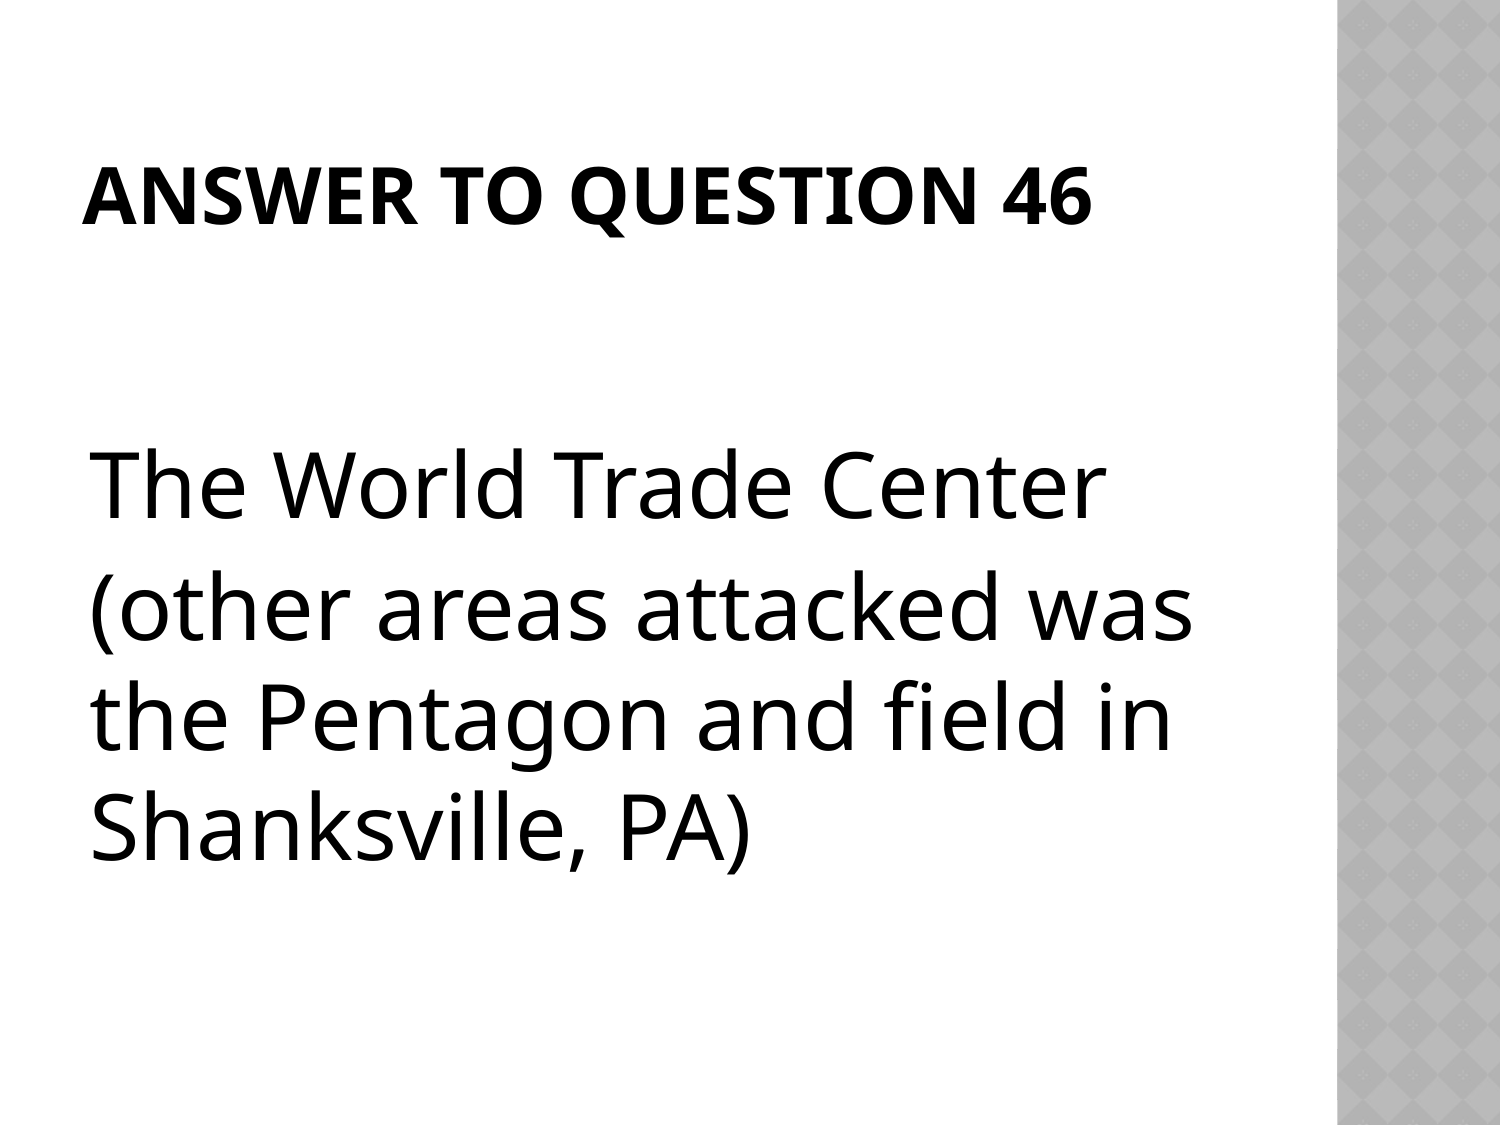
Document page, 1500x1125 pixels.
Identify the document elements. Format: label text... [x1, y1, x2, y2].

title Answer to Question 46 [75, 52, 1263, 240]
list The World Trade Center (other areas attacked was the Pentagon and field in Shanksville, PA) [75, 264, 1263, 1059]
